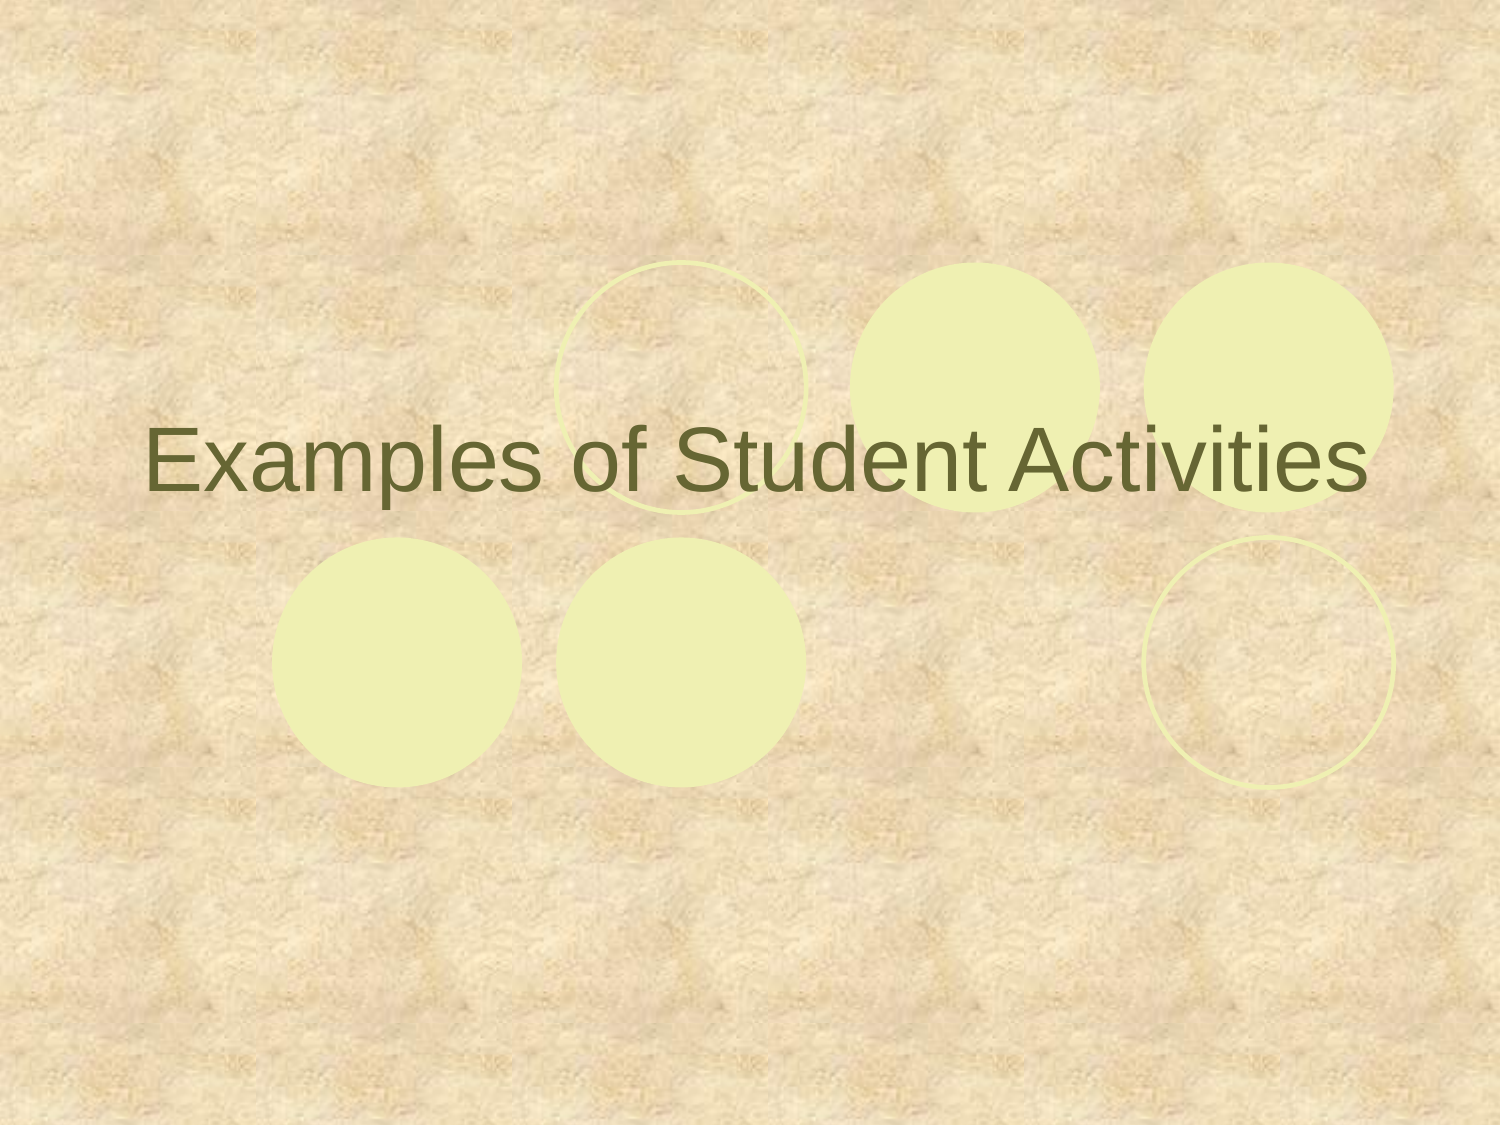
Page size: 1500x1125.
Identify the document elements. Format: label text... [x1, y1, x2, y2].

title Examples of Student Activities [112, 200, 1388, 518]
picture [0, 0, 1500, 1125]
